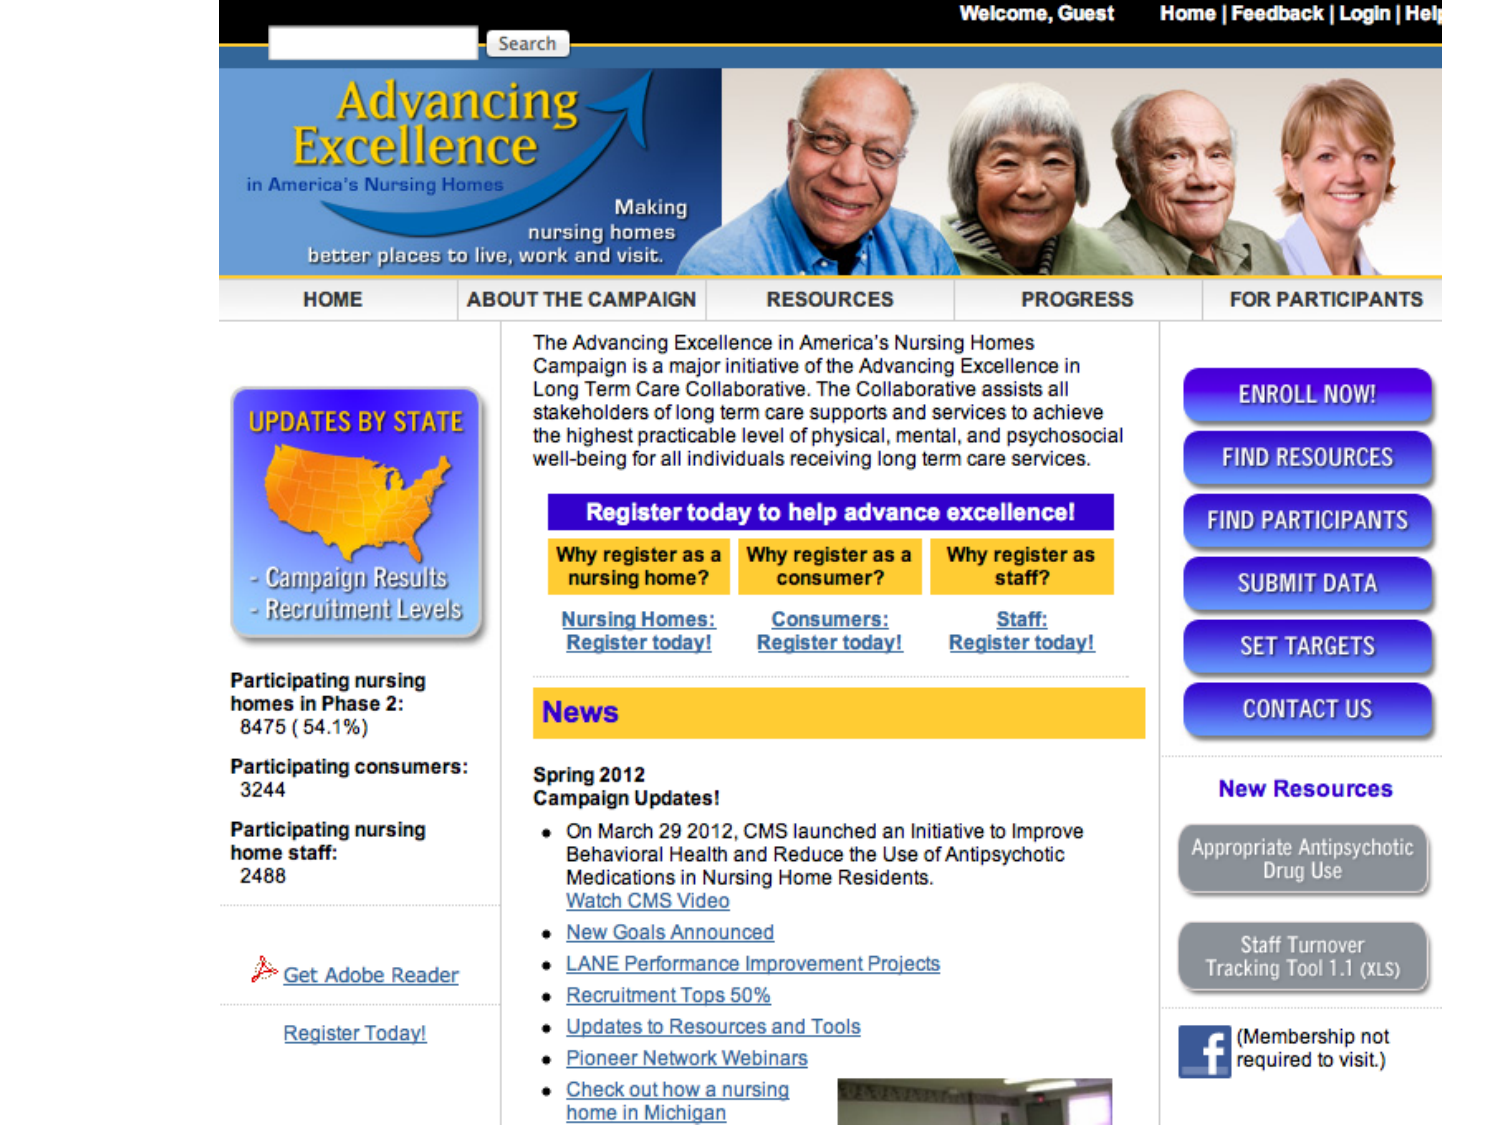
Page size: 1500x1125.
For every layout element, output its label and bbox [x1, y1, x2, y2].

picture [218, 0, 1443, 1125]
